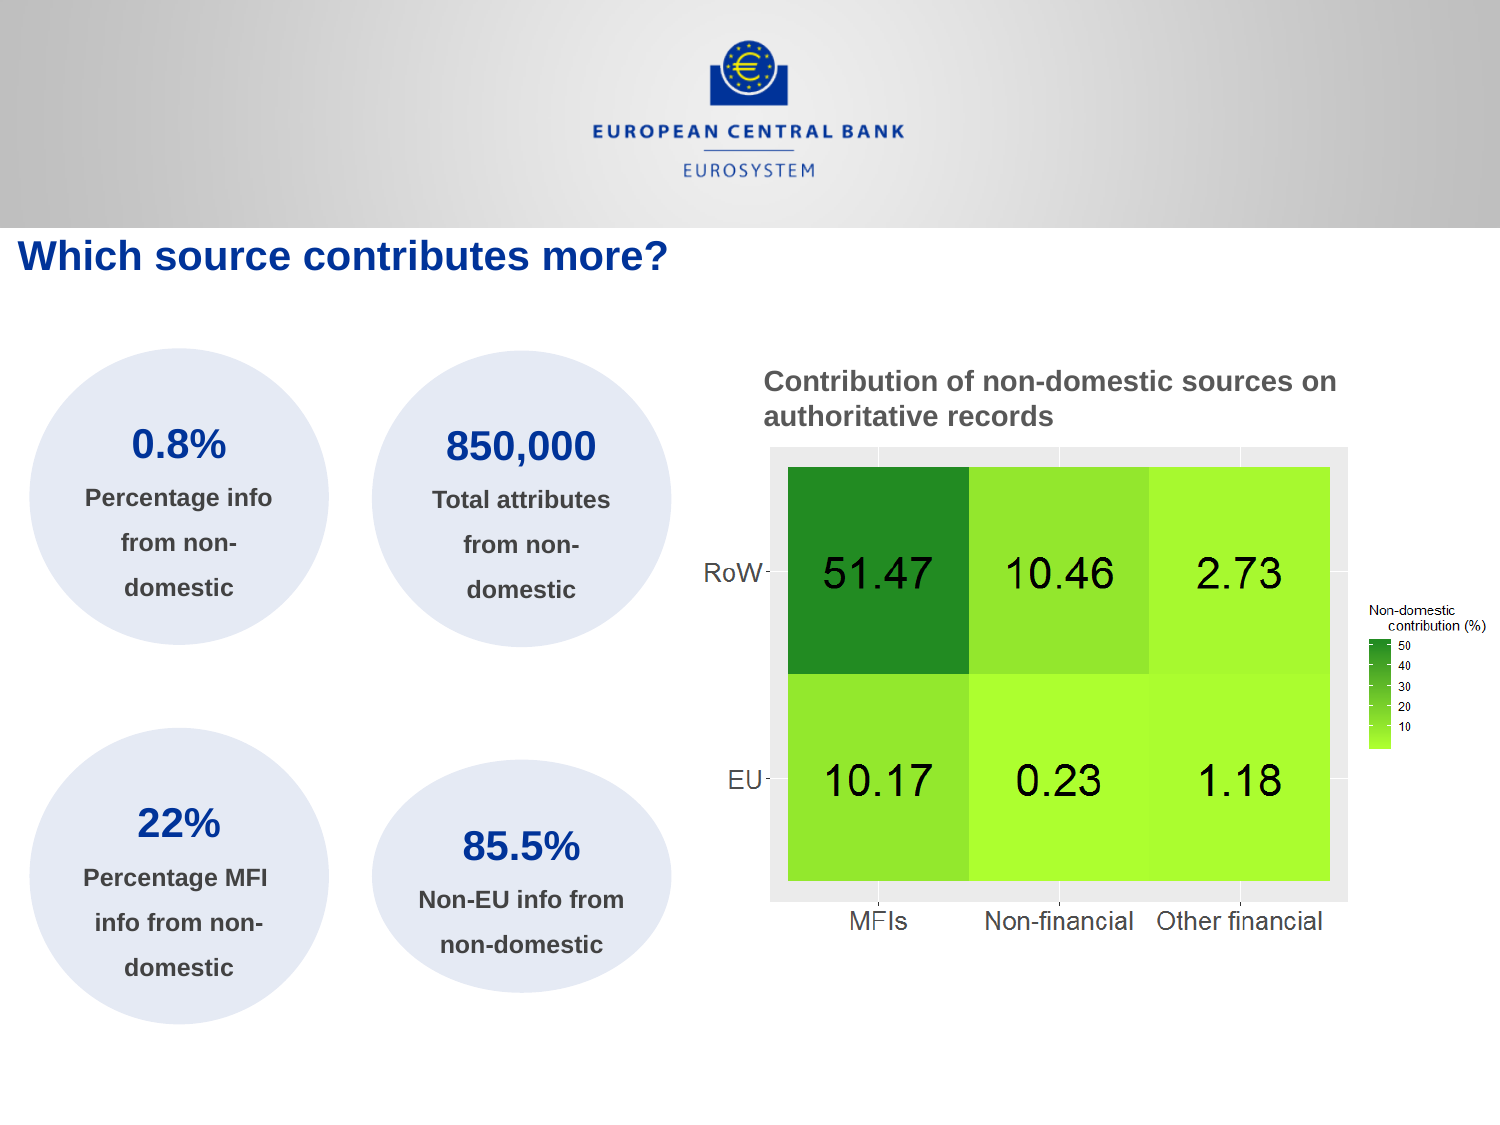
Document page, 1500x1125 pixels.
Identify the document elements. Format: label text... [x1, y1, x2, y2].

text_box 85.5% Non-EU info from non-domestic [371, 759, 672, 993]
text_box 22% Percentage MFI info from non-domestic [29, 727, 329, 1025]
text_box 850,000 Total attributes from non-domestic [371, 350, 672, 648]
picture [688, 444, 1490, 941]
text_box 0.8% Percentage info from non-domestic [29, 348, 329, 645]
text_box Contribution of non-domestic sources on authoritative records [763, 350, 1376, 433]
subtitle Which source contributes more? [17, 219, 1424, 279]
picture [0, 0, 1500, 228]
